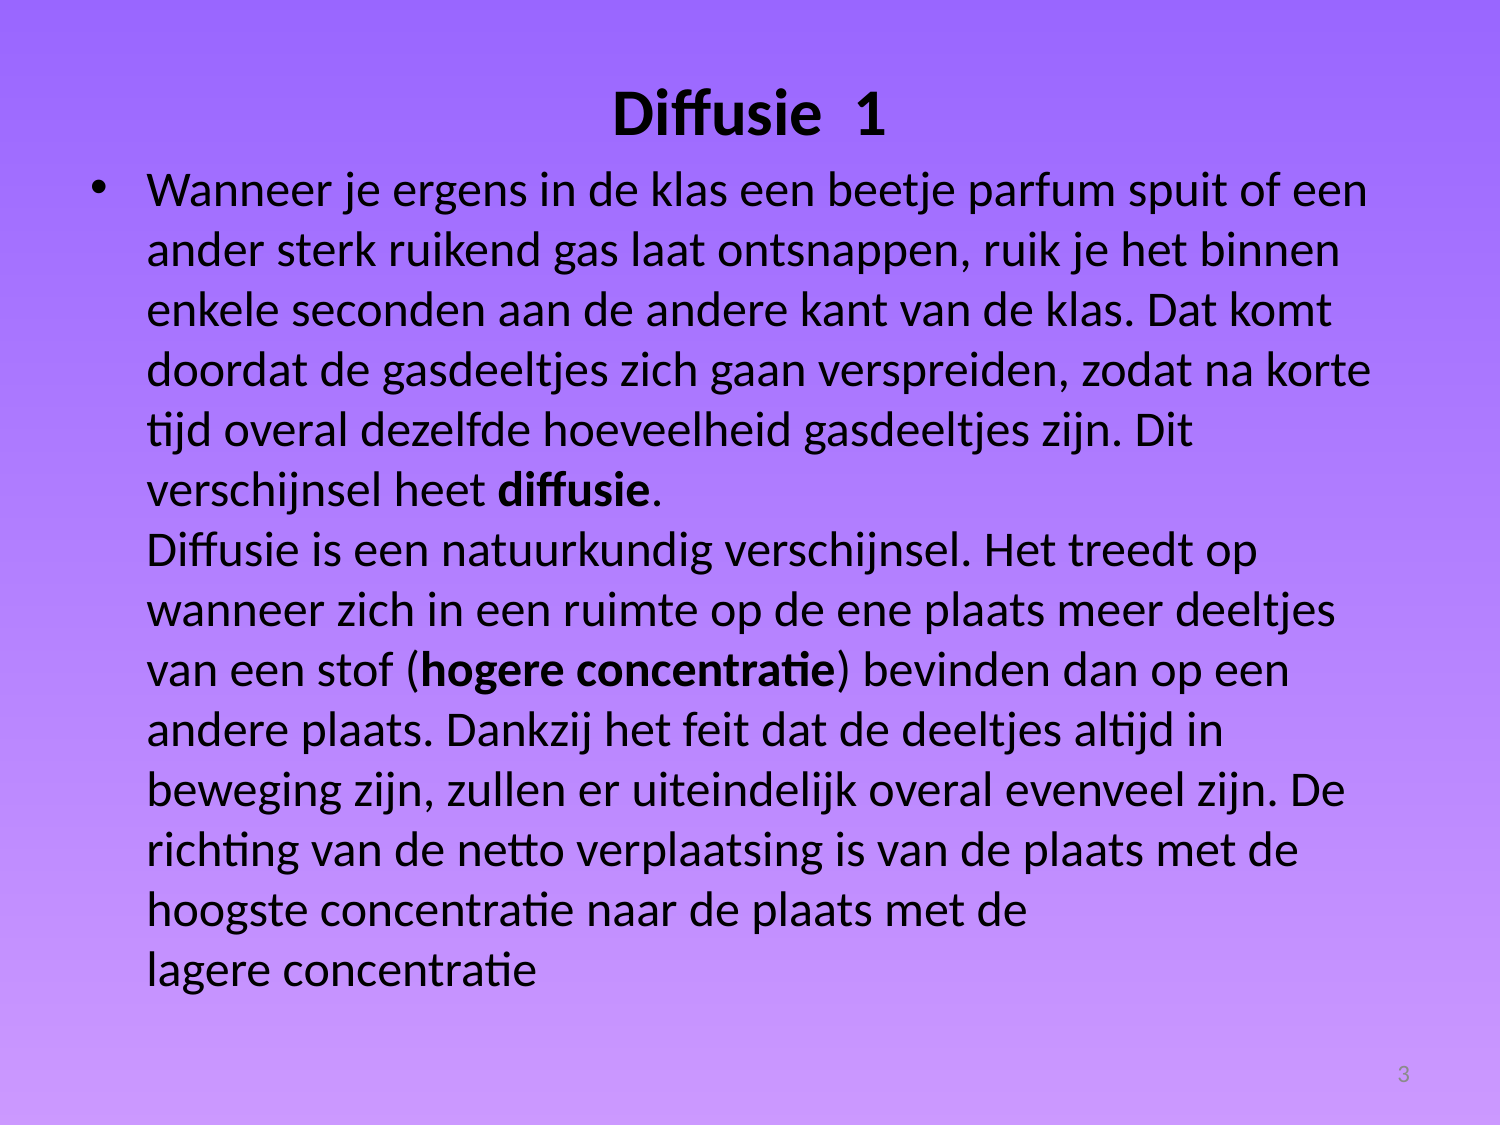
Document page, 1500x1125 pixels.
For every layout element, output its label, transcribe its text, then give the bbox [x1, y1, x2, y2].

list Wanneer je ergens in de klas een beetje parfum spuit of een ander sterk ruikend gas laat ontsnappen, ruik je het binnen enkele seconden aan de andere kant van de klas. Dat komt doordat de gasdeeltjes zich gaan verspreiden, zodat na korte tijd overal dezelfde hoeveelheid gasdeeltjes zijn. Dit verschijnsel heet diffusie. Diffusie is een natuurkundig verschijnsel. Het treedt op wanneer zich in een ruimte op de ene plaats meer deeltjes van een stof (hogere concentratie) bevinden dan op een andere plaats. Dankzij het feit dat de deeltjes altijd in beweging zijn, zullen er uiteindelijk overal evenveel zijn. De richting van de netto verplaatsing is van de plaats met de hoogste concentratie naar de plaats met de lagere concentratie [75, 148, 1425, 1083]
title Diffusie 1 [75, 45, 1425, 148]
slide_number 3 [1074, 1042, 1425, 1103]
